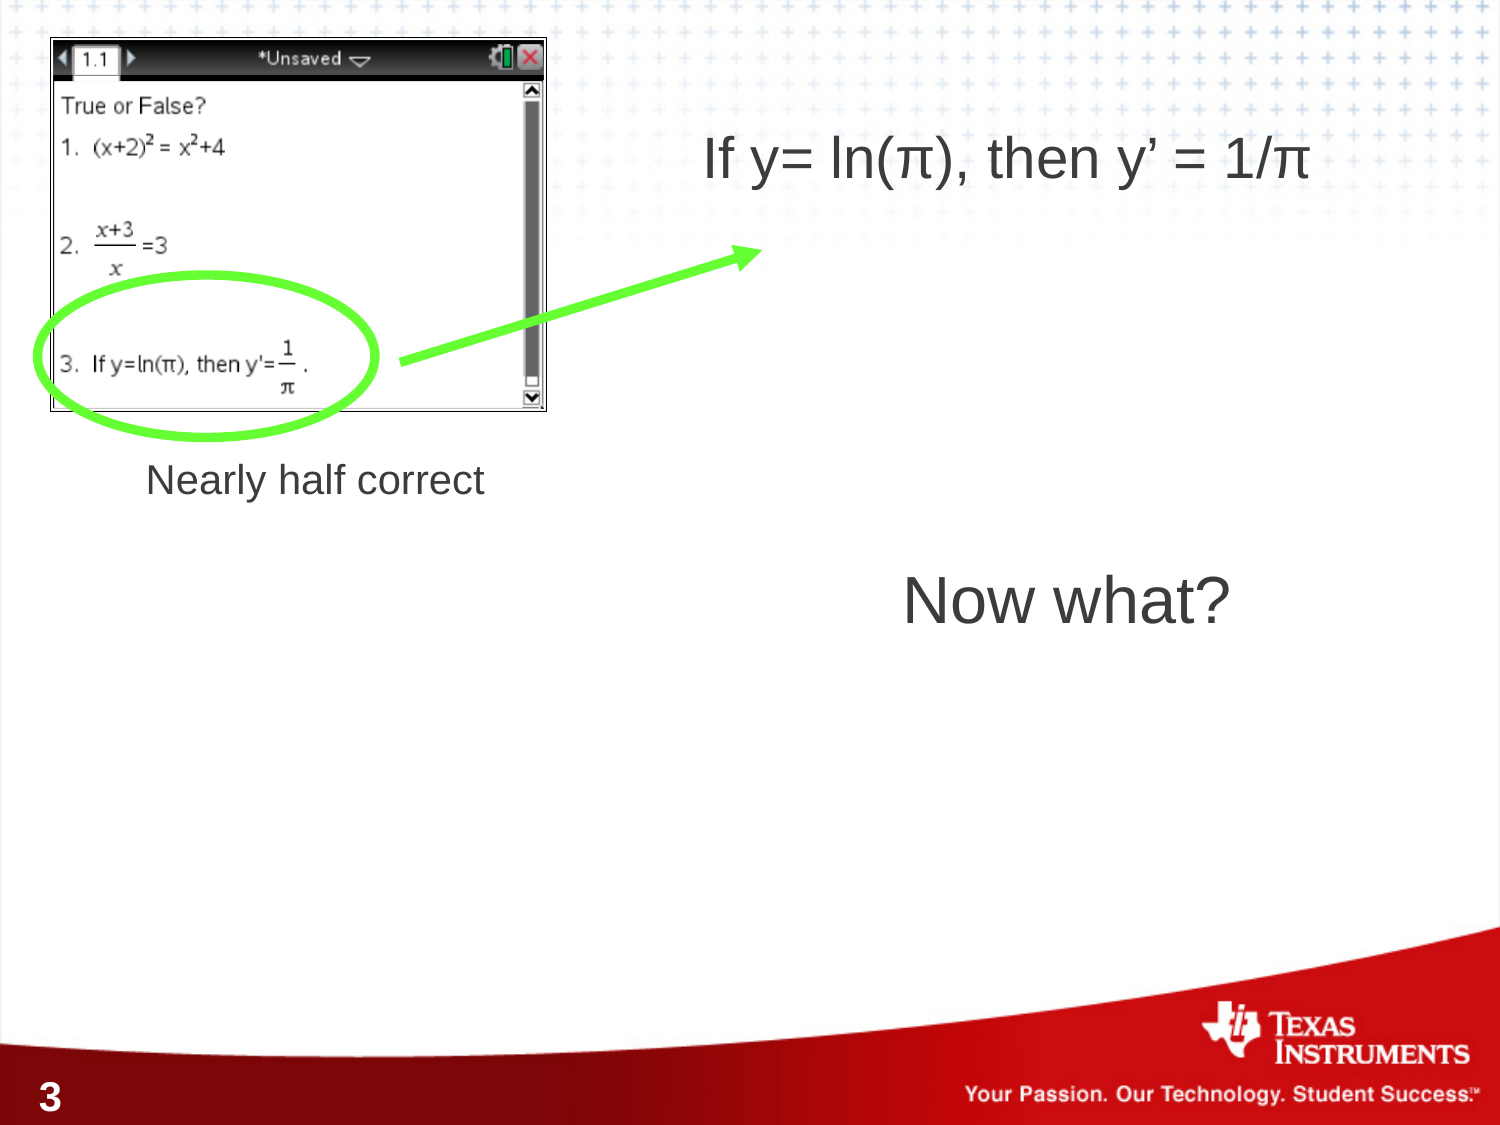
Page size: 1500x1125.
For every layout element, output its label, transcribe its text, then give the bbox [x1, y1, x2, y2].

text_box [551, 247, 763, 316]
text_box Now what? [887, 549, 1413, 645]
text_box Nearly half correct [130, 445, 500, 511]
text_box If y= ln(π), then y’ = 1/π [687, 112, 1375, 198]
picture [0, 0, 1500, 1125]
text_box [104, 421, 309, 438]
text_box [49, 537, 754, 1063]
text_box [37, 333, 44, 379]
